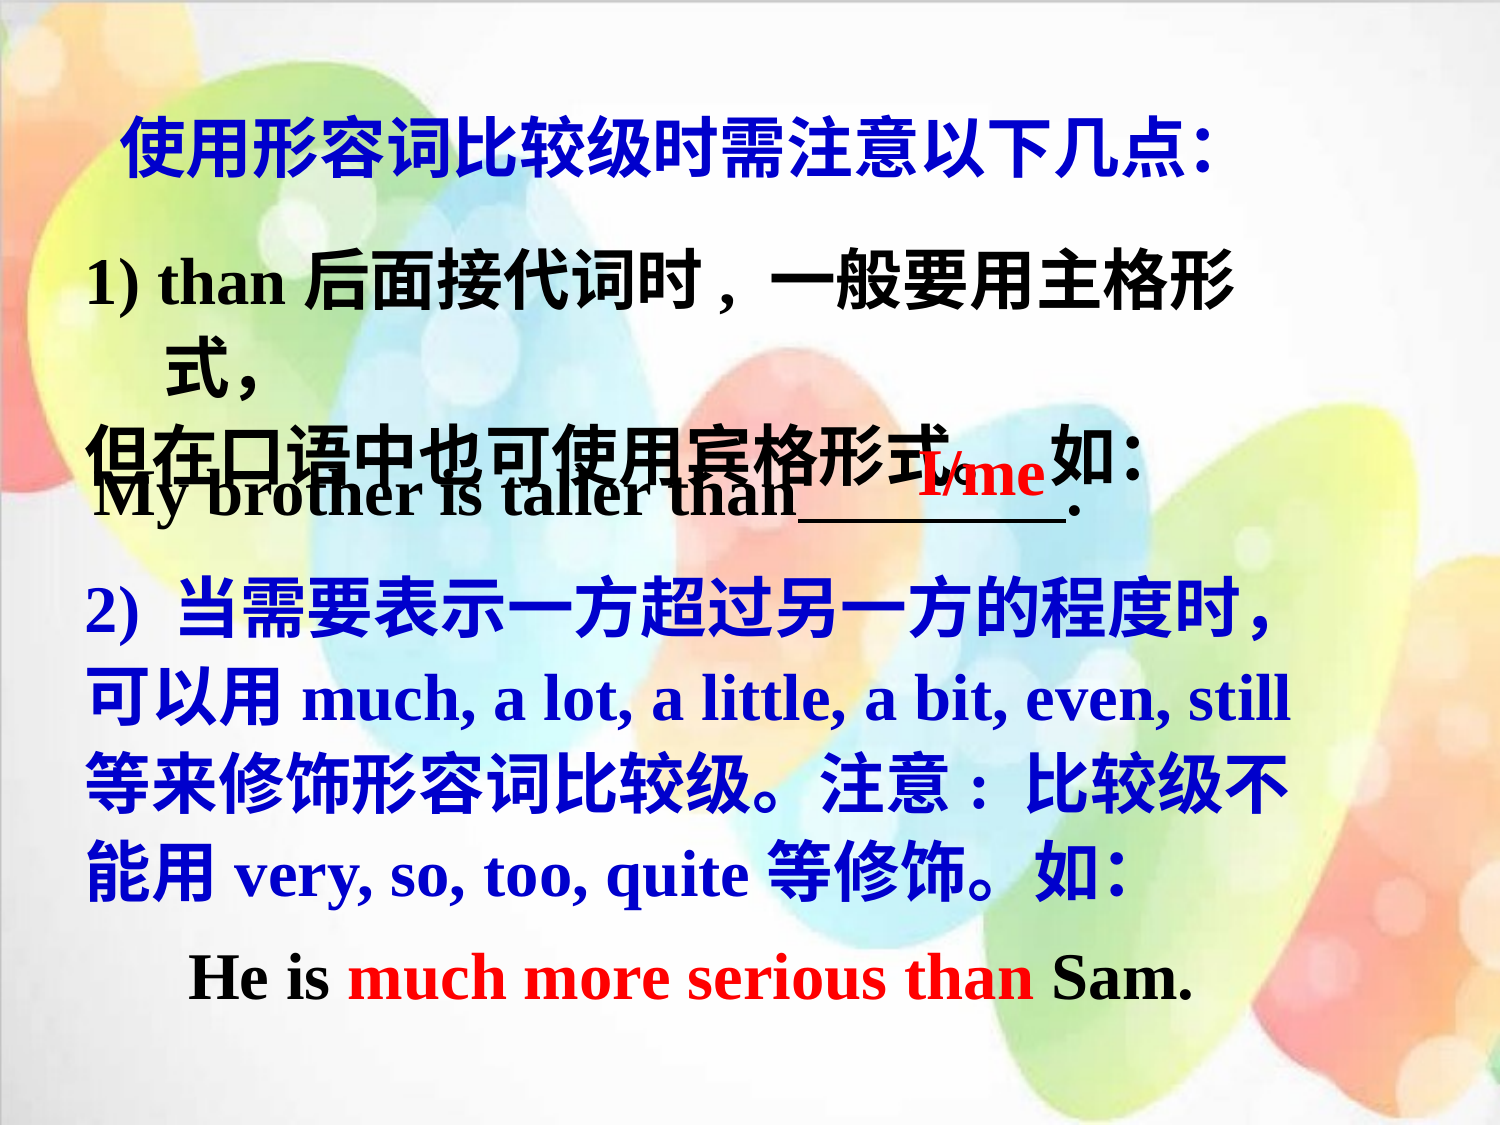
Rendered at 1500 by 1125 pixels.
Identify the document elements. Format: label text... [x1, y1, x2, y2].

text_box He is much more serious than Sam. [156, 925, 1210, 1021]
text_box 2) 当需要表示一方超过另一方的程度时， 可以用much, a lot, a little, a bit, even, still 等来修饰形容词比较级。注意: 比较级不 能用very, so, too, quite等修饰。如： [70, 550, 1348, 918]
list 使用形容词比较级时需注意以下几点： [72, 90, 1425, 270]
text_box 1) than后面接代词时, 一般要用主格形式， 但在口语中也可使用宾格形式。 如： [70, 222, 1336, 502]
text_box My brother is taller than . [78, 433, 1456, 537]
text_box I/me [902, 421, 1090, 517]
picture [0, 0, 1500, 1125]
